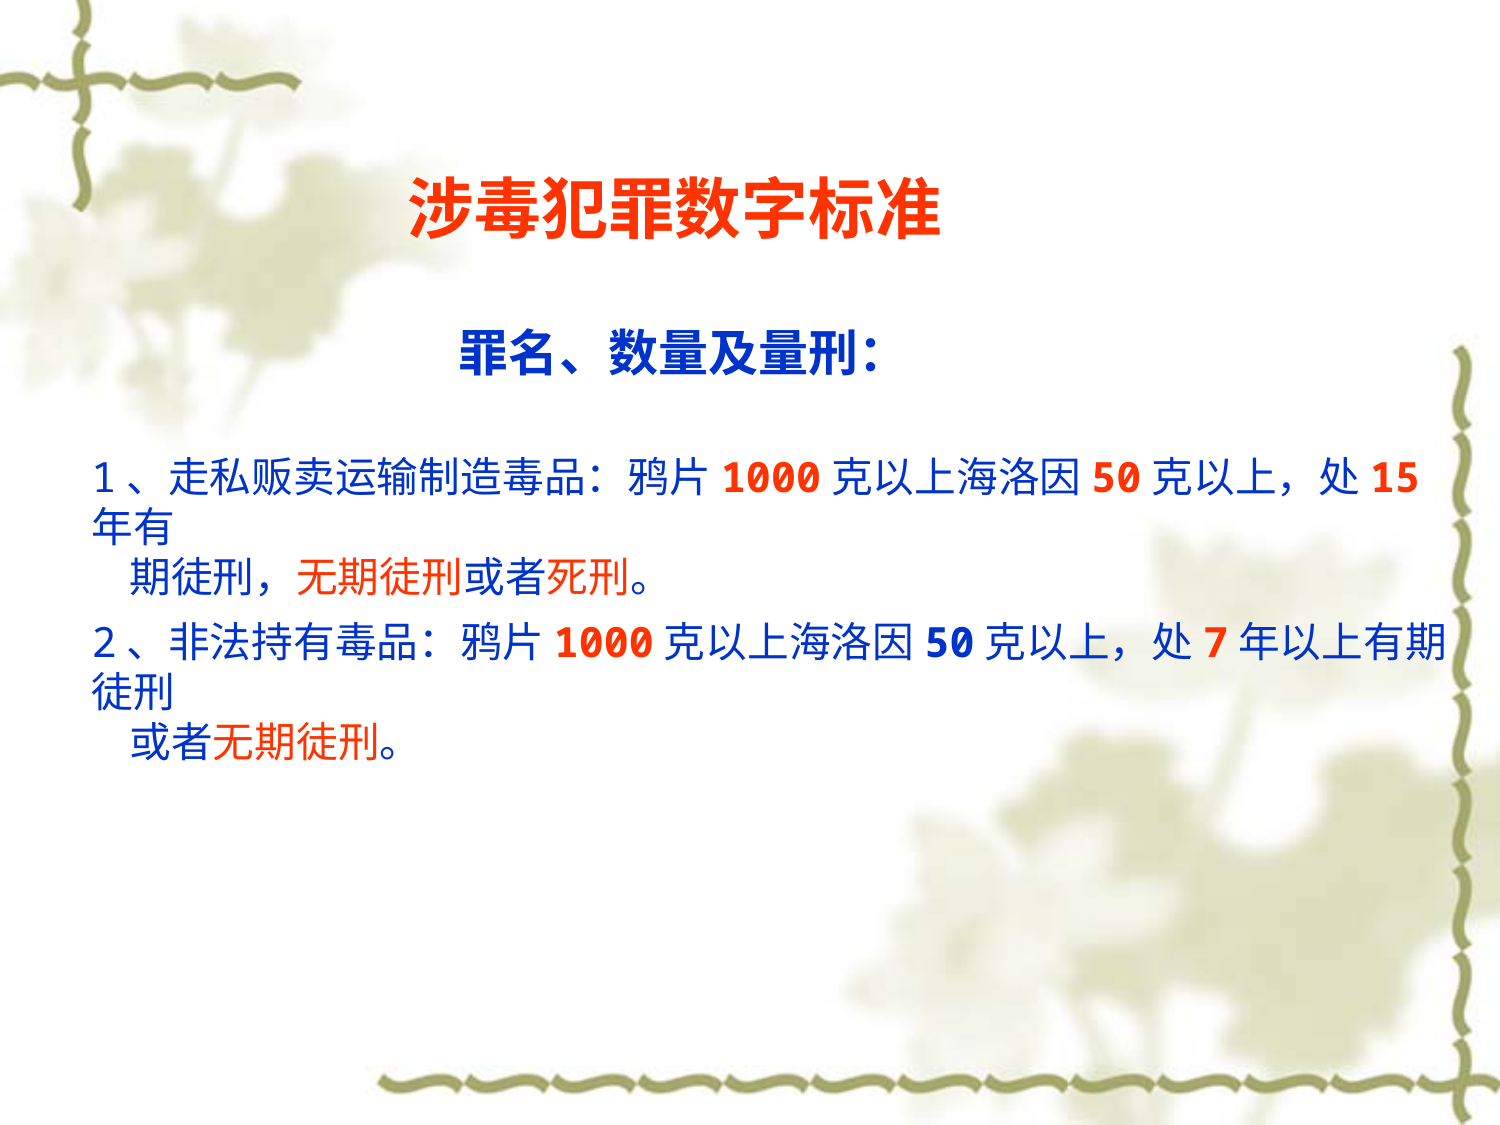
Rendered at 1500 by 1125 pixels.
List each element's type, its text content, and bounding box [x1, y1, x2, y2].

text_box 1、走私贩卖运输制造毒品：鸦片1000克以上海洛因50克以上，处15年有 期徒刑，无期徒刑或者死刑。 [76, 443, 1459, 608]
title 涉毒犯罪数字标准 [0, 113, 1351, 302]
text_box 2、非法持有毒品：鸦片1000克以上海洛因50克以上，处7年以上有期徒刑 或者无期徒刑。 [76, 608, 1500, 774]
text_box 罪名、数量及量刑： [444, 314, 924, 390]
picture [0, 0, 1500, 1125]
